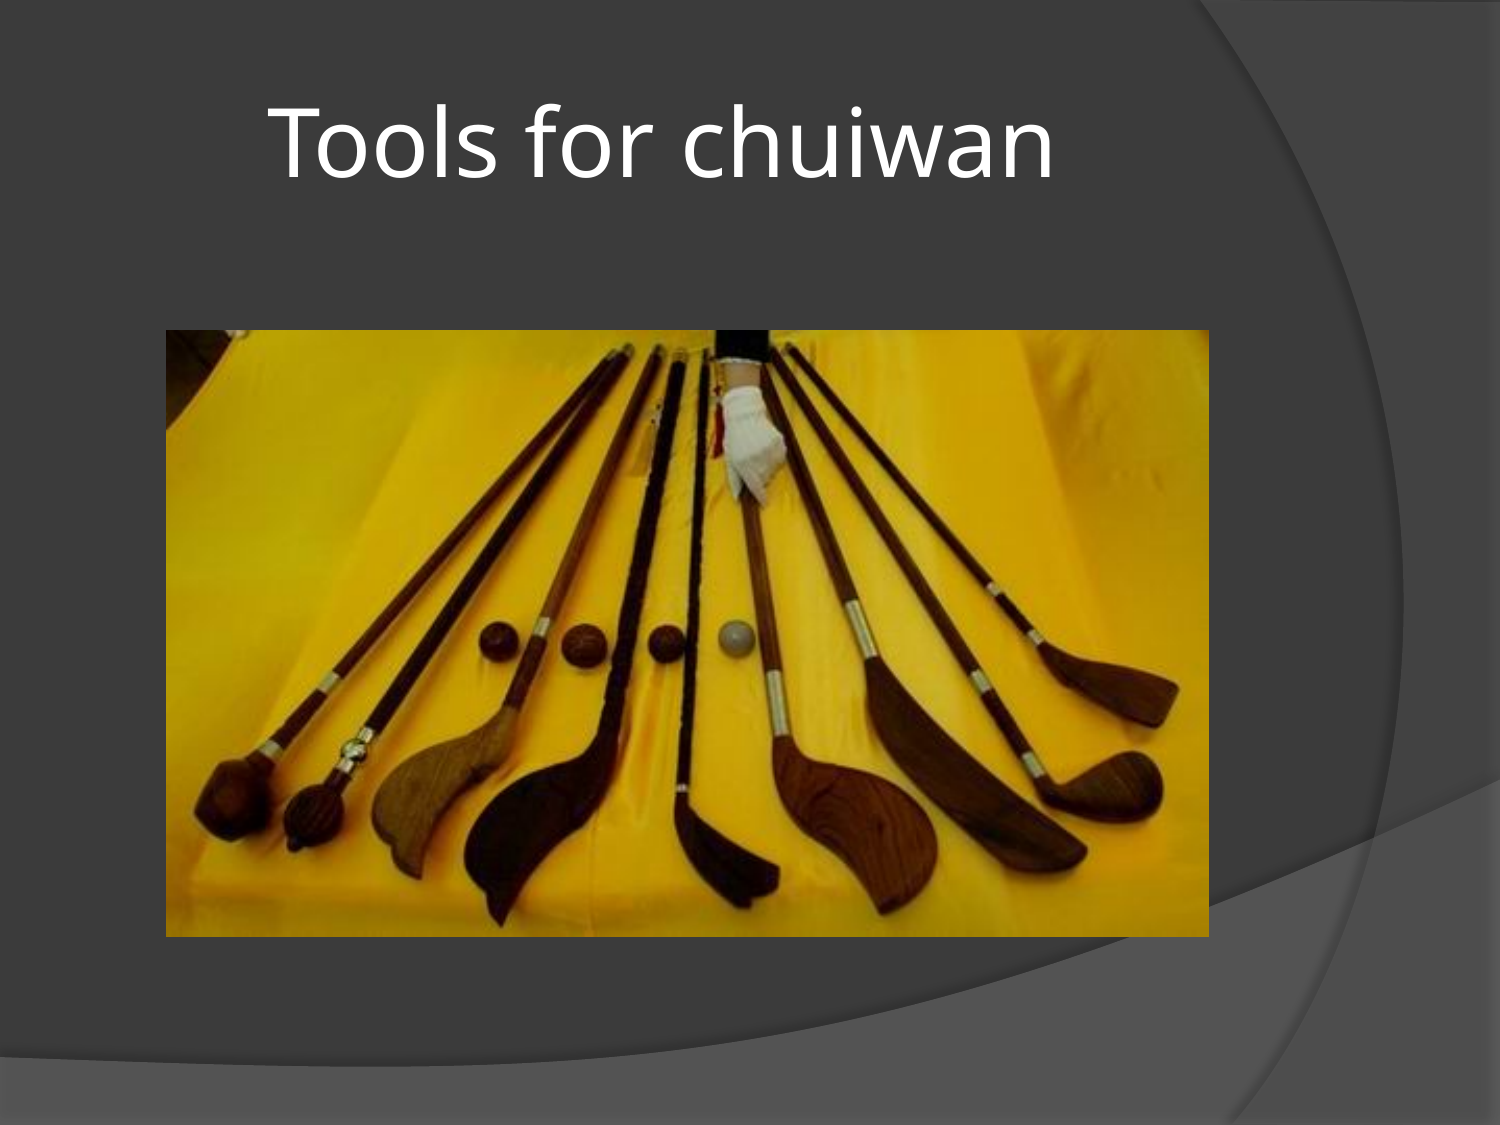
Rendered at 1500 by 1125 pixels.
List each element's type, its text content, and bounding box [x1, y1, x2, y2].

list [166, 330, 1209, 937]
title Tools for chuiwan [75, 45, 1300, 233]
